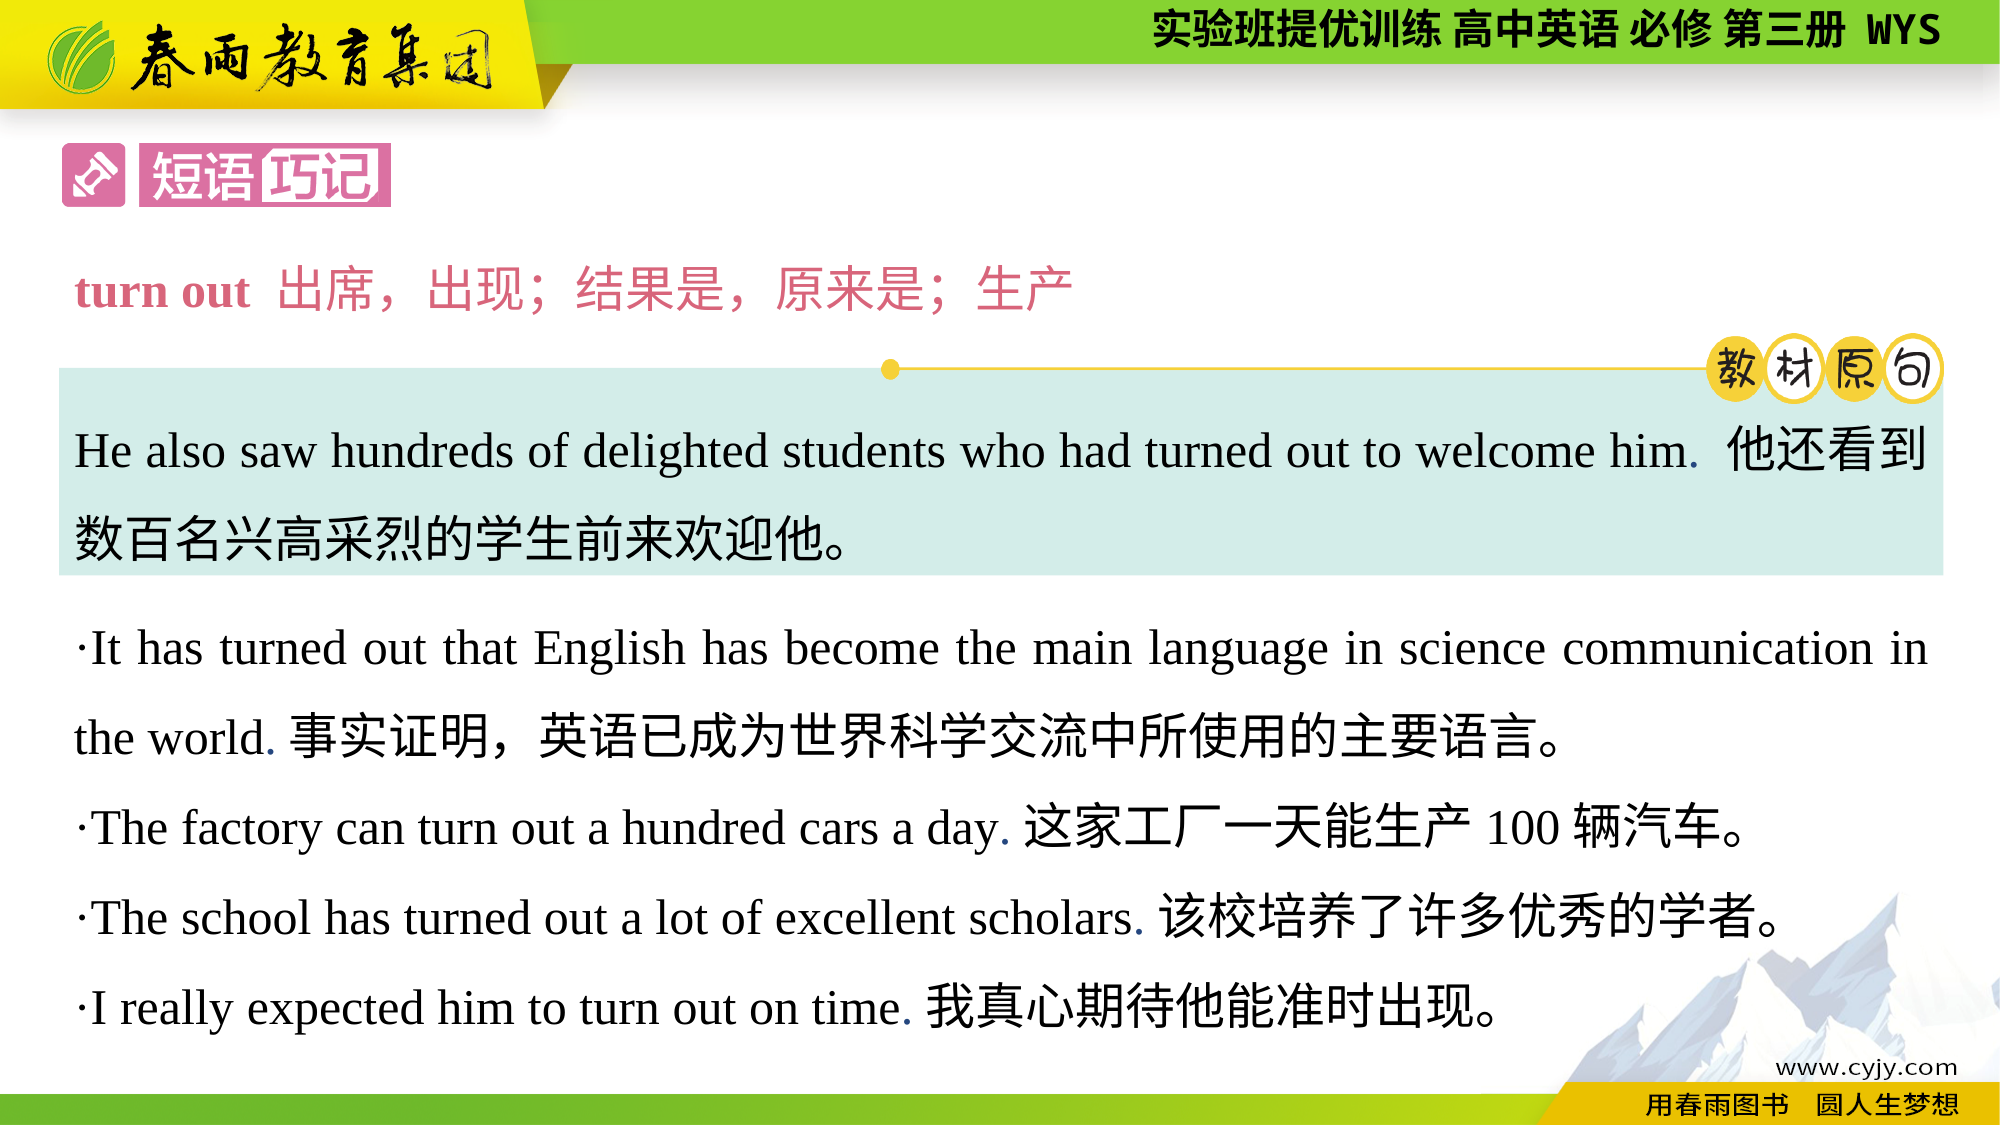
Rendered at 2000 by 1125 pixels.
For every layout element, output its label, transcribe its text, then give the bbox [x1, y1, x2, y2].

text_box ·It has turned out that English has become the main language in science communication in the world.事实证明，英语已成为世界科学交流中所使用的主要语言。 ·The factory can turn out a hundred cars a day.这家工厂一天能生产100辆汽车。 ·The school has turned out a lot of excellent scholars.该校培养了许多优秀的学者。 ·I really expected him to turn out on time.我真心期待他能准时出现。 [59, 577, 1944, 1042]
text_box He also saw hundreds of delighted students who had turned out to welcome him. 他还看到数百名兴高采烈的学生前来欢迎他。 [59, 367, 1944, 576]
list turn out 出席，出现；结果是，原来是；生产 [59, 219, 1944, 315]
picture [0, 0, 2000, 1125]
